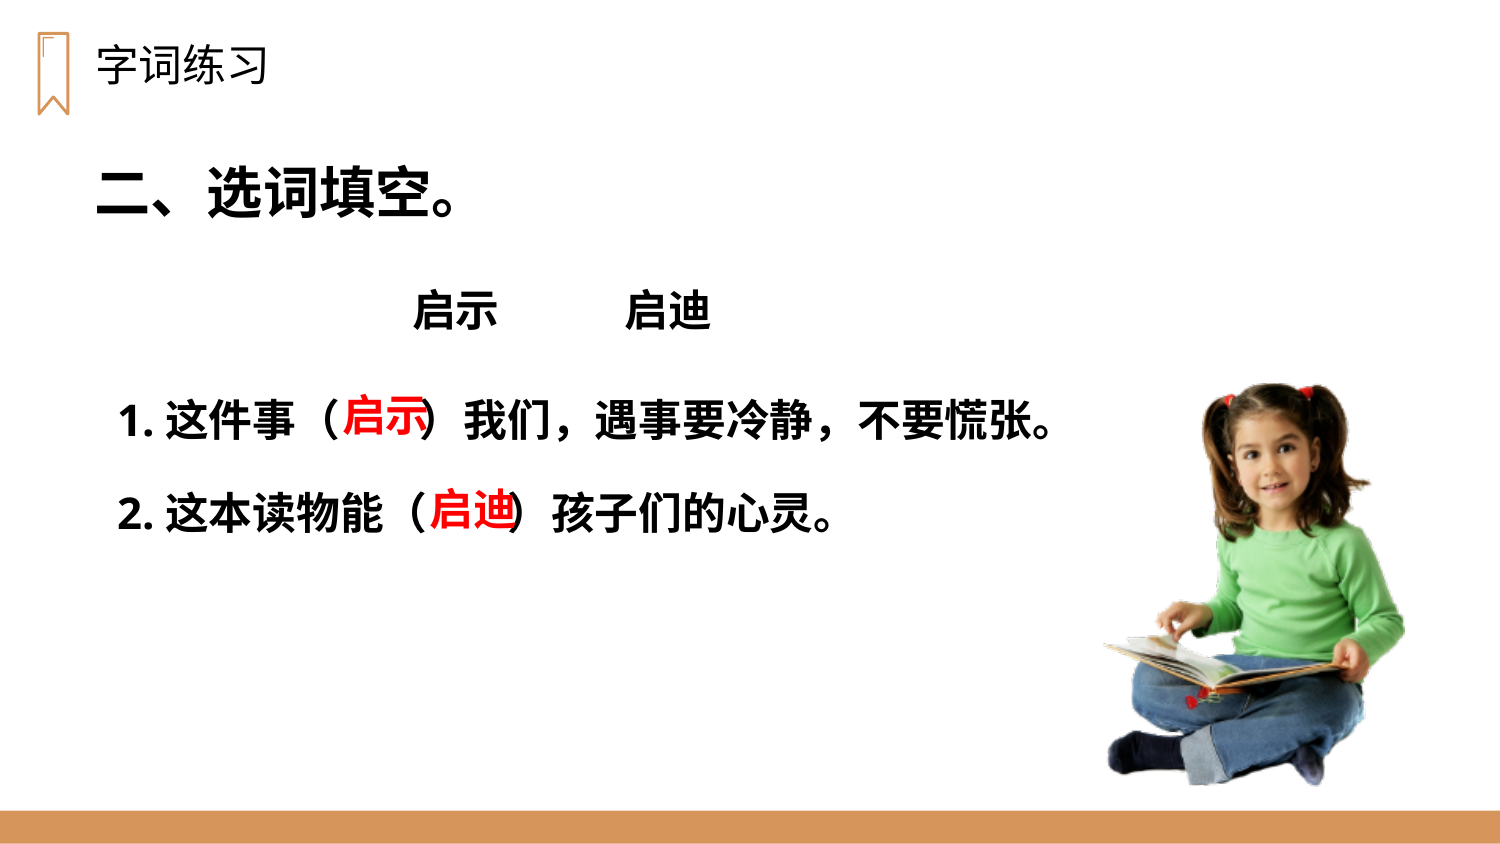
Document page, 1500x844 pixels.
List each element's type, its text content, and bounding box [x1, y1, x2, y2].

text_box 启迪 [613, 277, 764, 342]
text_box 启示 [400, 277, 551, 342]
text_box 字词练习 [83, 32, 282, 96]
text_box 2.这本读物能（ ）孩子们的心灵。 [105, 469, 1102, 544]
text_box 启迪 [418, 476, 564, 541]
text_box 二、选词填空。 [82, 151, 1100, 230]
text_box 1.这件事（ ）我们，遇事要冷静，不要慌张。 [105, 376, 1230, 451]
picture [1102, 382, 1405, 787]
text_box 启示 [330, 382, 476, 446]
